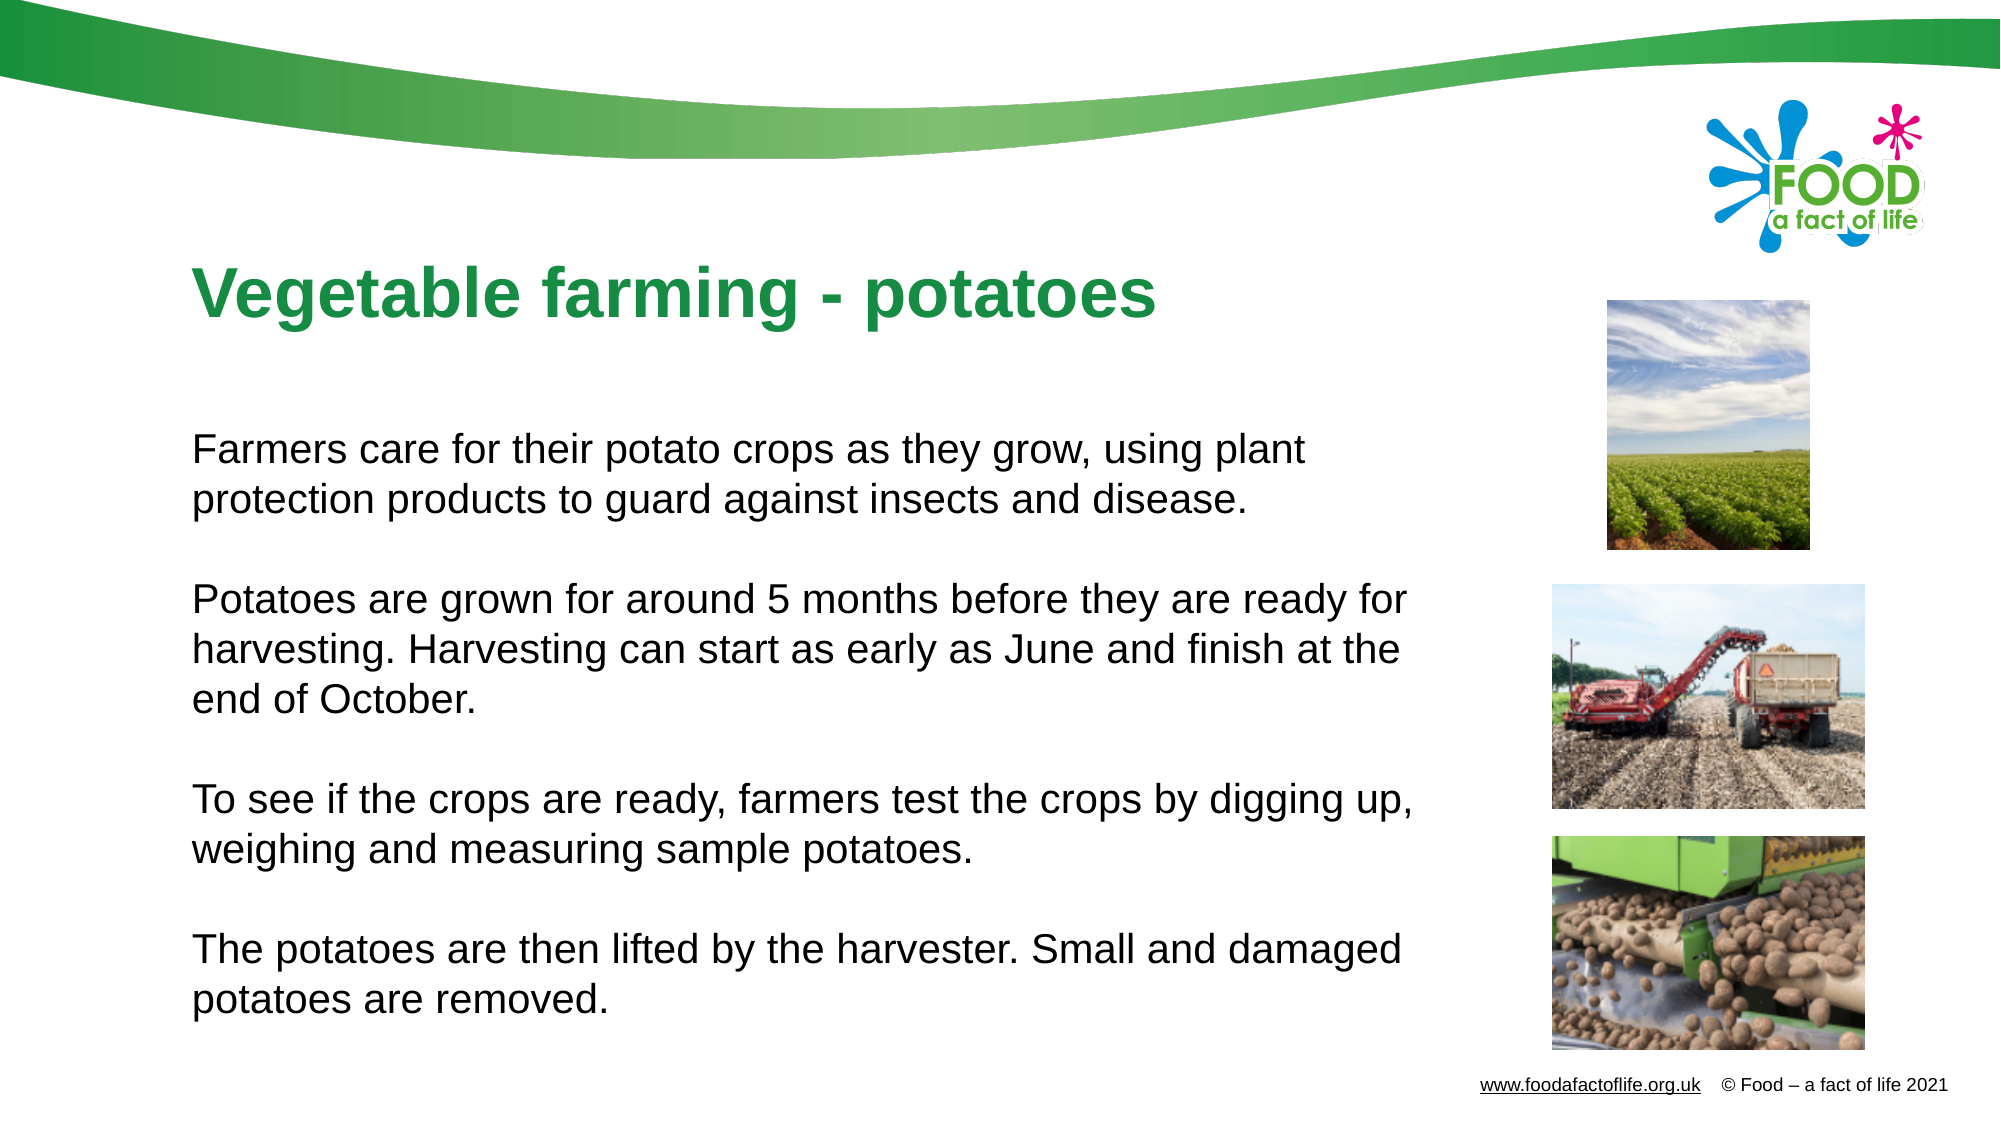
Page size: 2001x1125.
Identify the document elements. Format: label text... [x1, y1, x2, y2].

subtitle Farmers care for their potato crops as they grow, using plant protection products to guard against insects and disease. Potatoes are grown for around 5 months before they are ready for harvesting. Harvesting can start as early as June and finish at the end of October. To see if the crops are ready, farmers test the crops by digging up, weighing and measuring sample potatoes. The potatoes are then lifted by the harvester. Small and damaged potatoes are removed. [191, 421, 1459, 1013]
title Vegetable farming - potatoes [191, 256, 1787, 375]
picture [0, 0, 2000, 1125]
